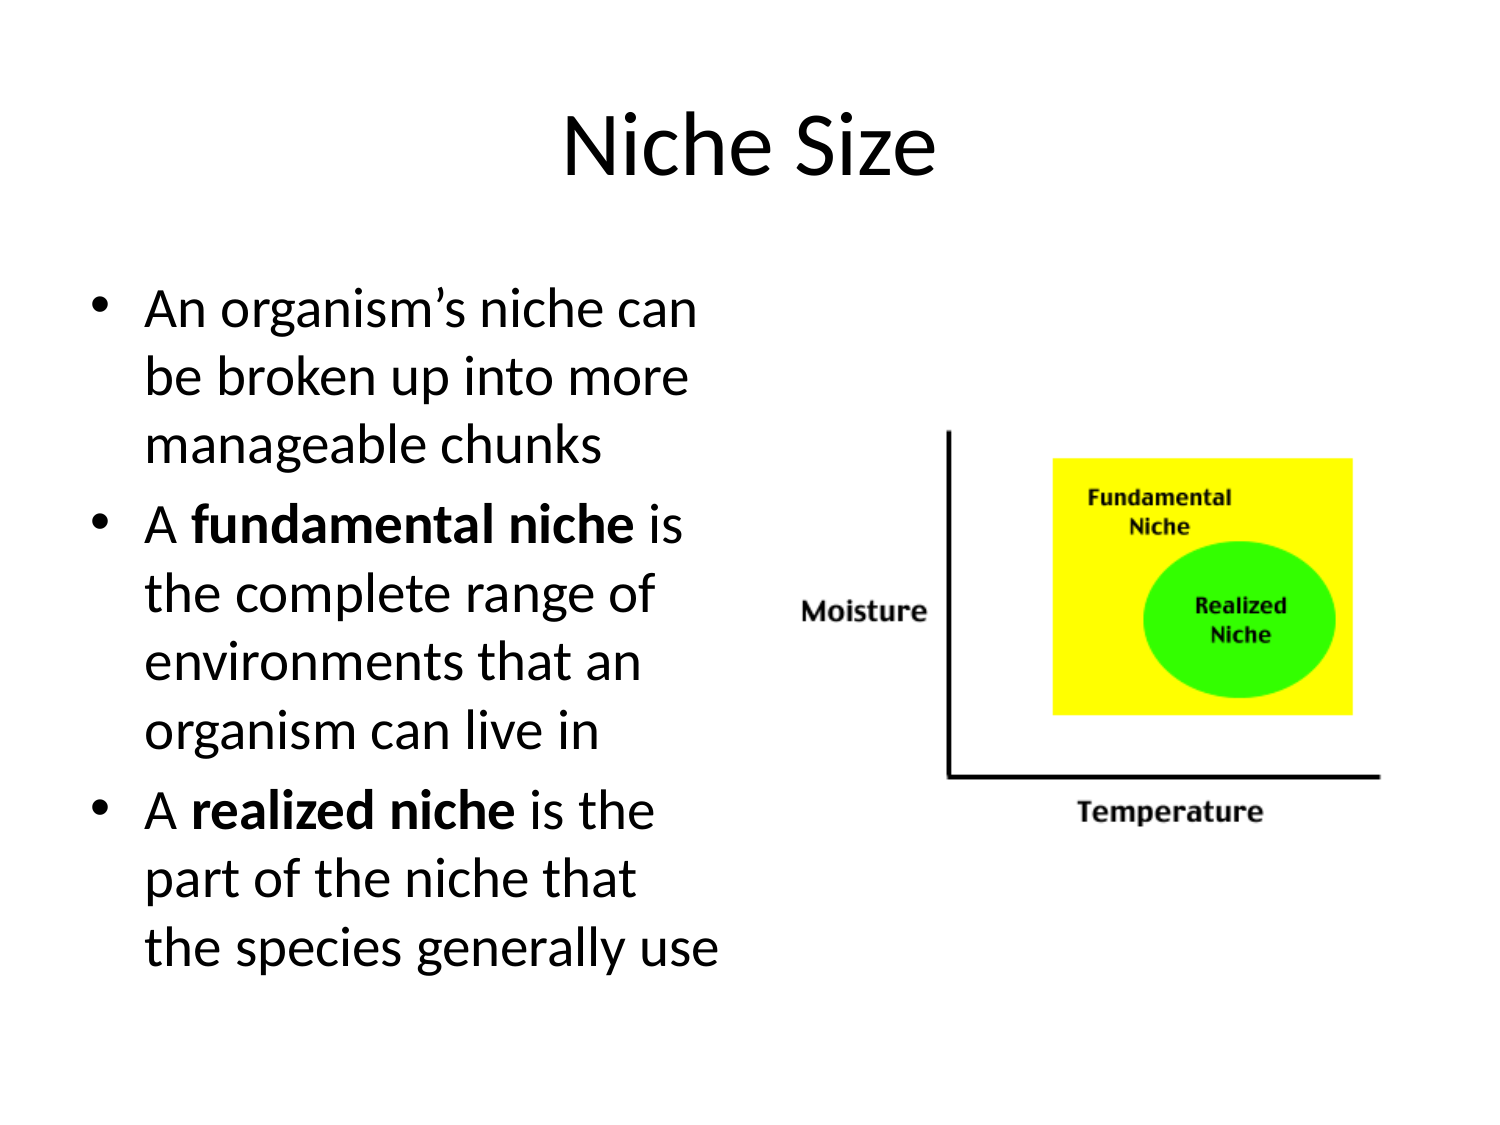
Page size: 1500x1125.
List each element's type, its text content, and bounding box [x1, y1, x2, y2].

list An organism’s niche can be broken up into more manageable chunks A fundamental niche is the complete range of environments that an organism can live in A realized niche is the part of the niche that the species generally use [75, 262, 738, 1005]
picture [738, 424, 1500, 834]
title Niche Size [75, 45, 1425, 233]
